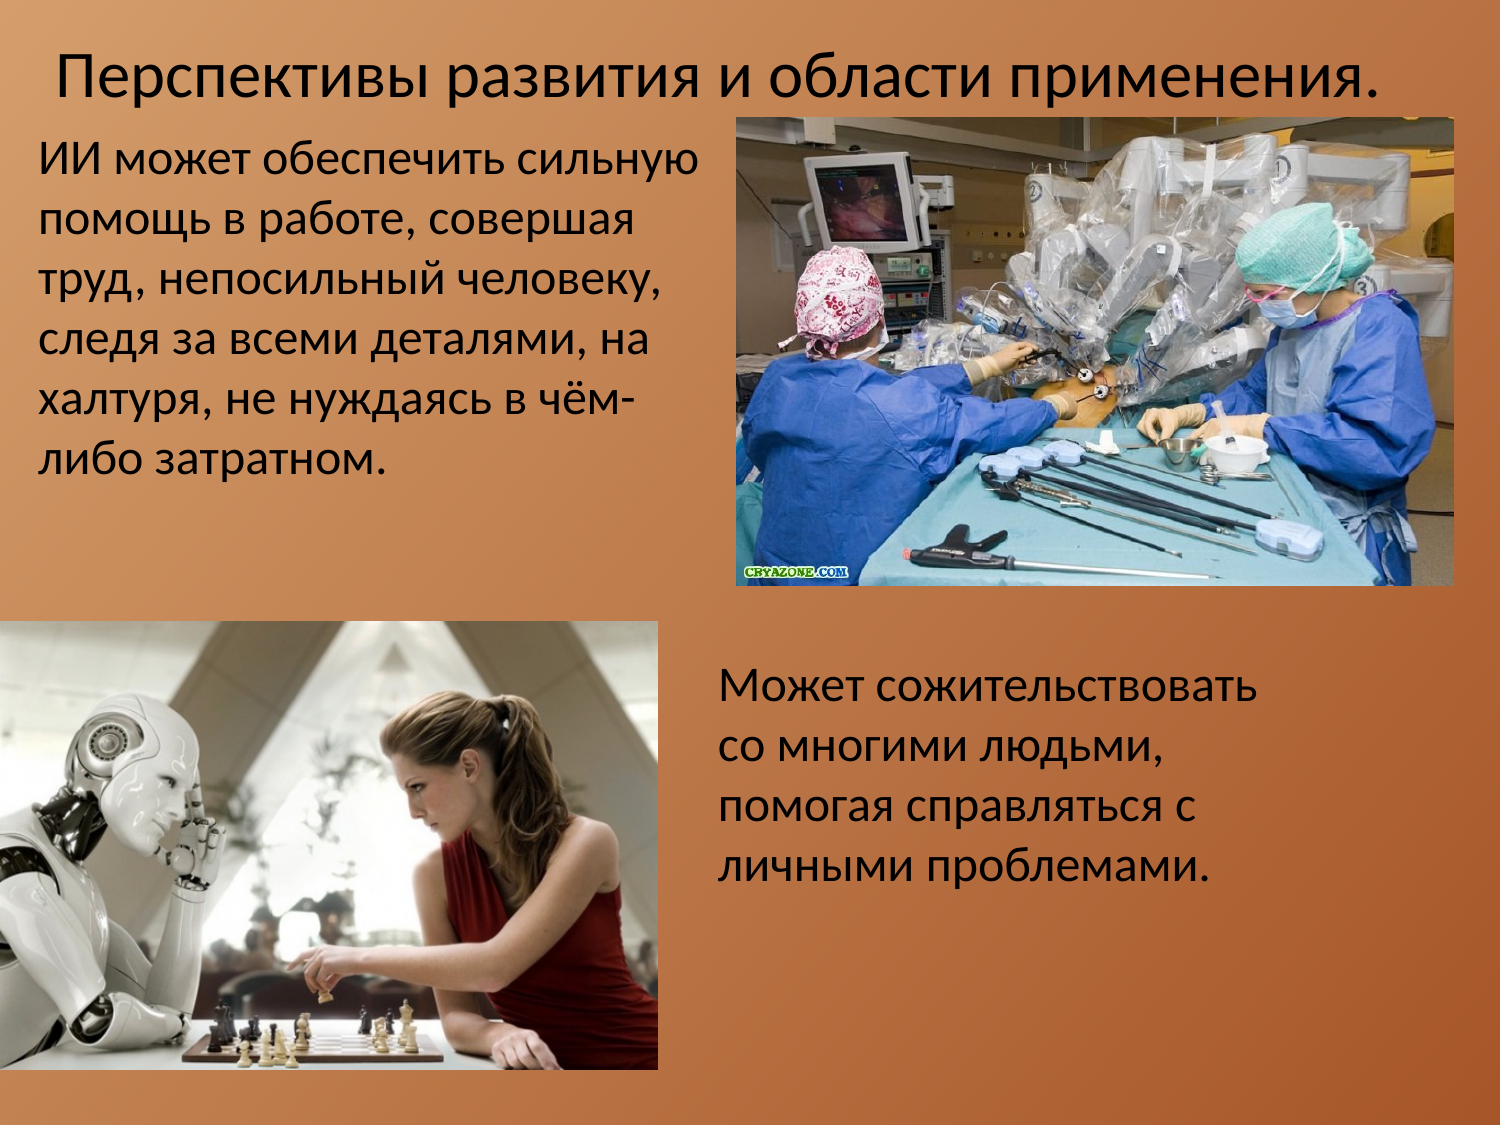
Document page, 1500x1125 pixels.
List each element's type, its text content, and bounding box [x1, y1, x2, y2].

picture [735, 116, 1454, 587]
text_box ИИ может обеспечить сильную помощь в работе, совершая труд, непосильный человеку, следя за всеми деталями, на халтуря, не нуждаясь в чём-либо затратном. [23, 117, 715, 492]
text_box Может сожительствовать со многими людьми, помогая справляться с личными проблемами. [703, 644, 1312, 900]
picture [0, 620, 659, 1070]
text_box Перспективы развития и области применения. [41, 23, 1398, 119]
